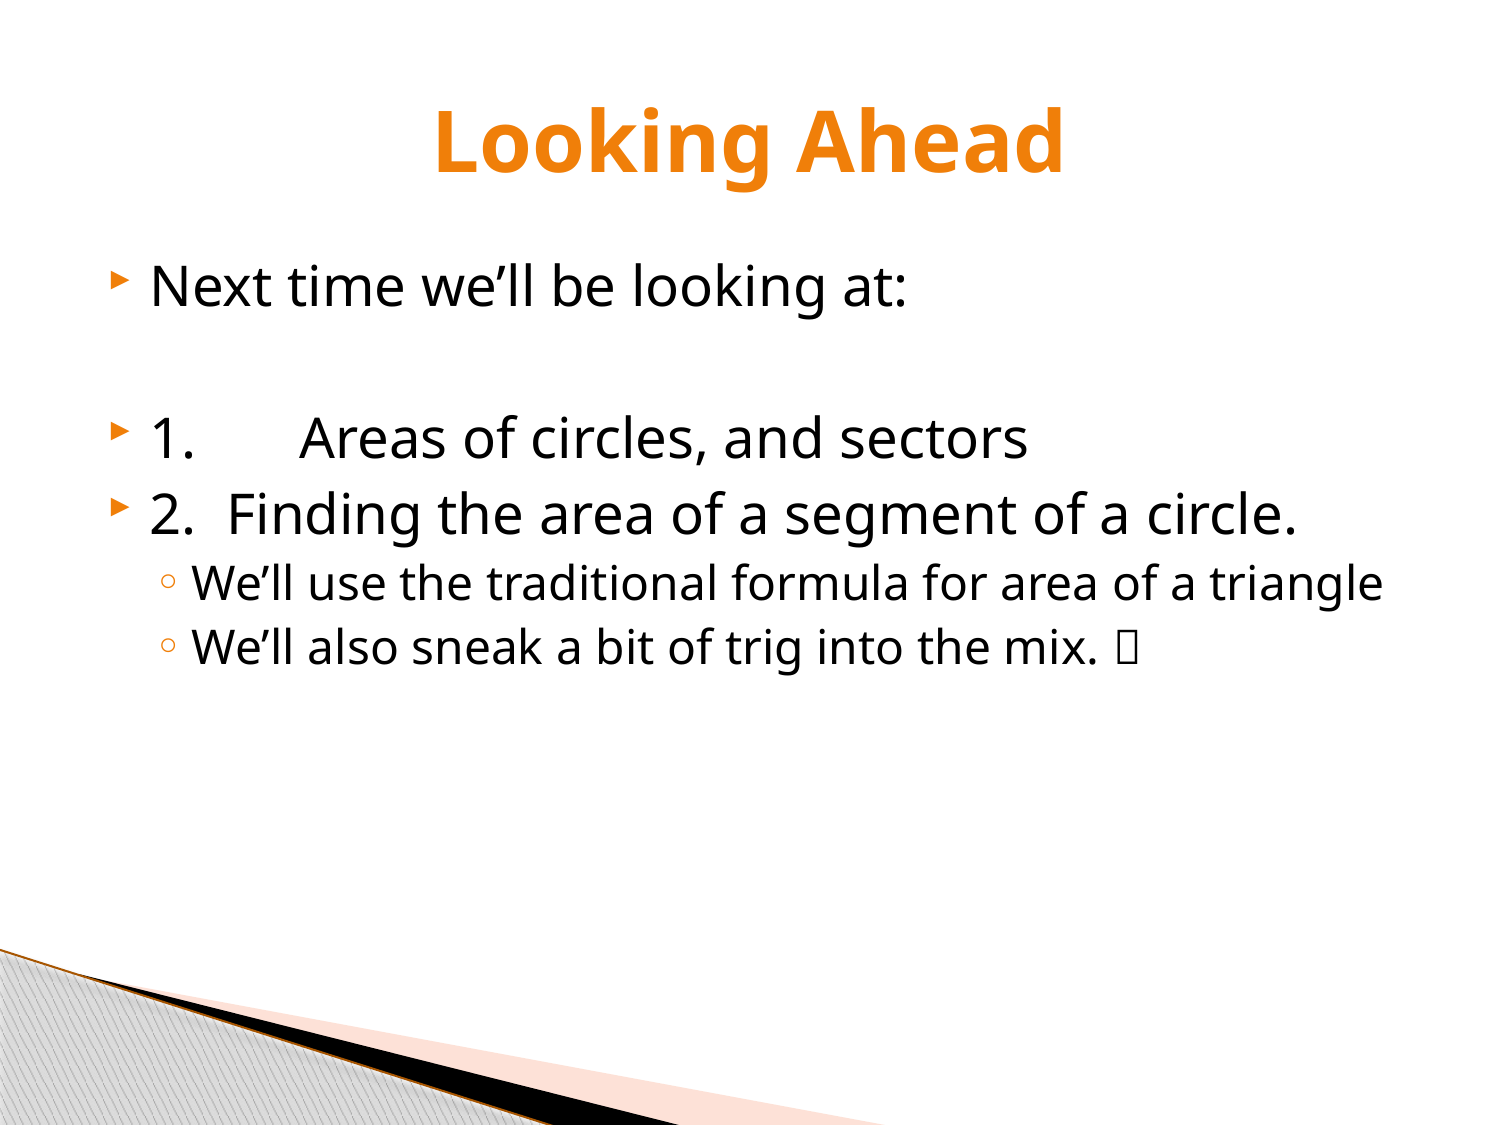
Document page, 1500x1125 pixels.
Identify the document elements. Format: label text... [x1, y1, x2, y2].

title Looking Ahead [75, 45, 1425, 233]
list Next time we’ll be looking at: 1. Areas of circles, and sectors 2. Finding the area of a segment of a circle. We’ll use the traditional formula for area of a triangle We’ll also sneak a bit of trig into the mix.  [75, 243, 1425, 986]
